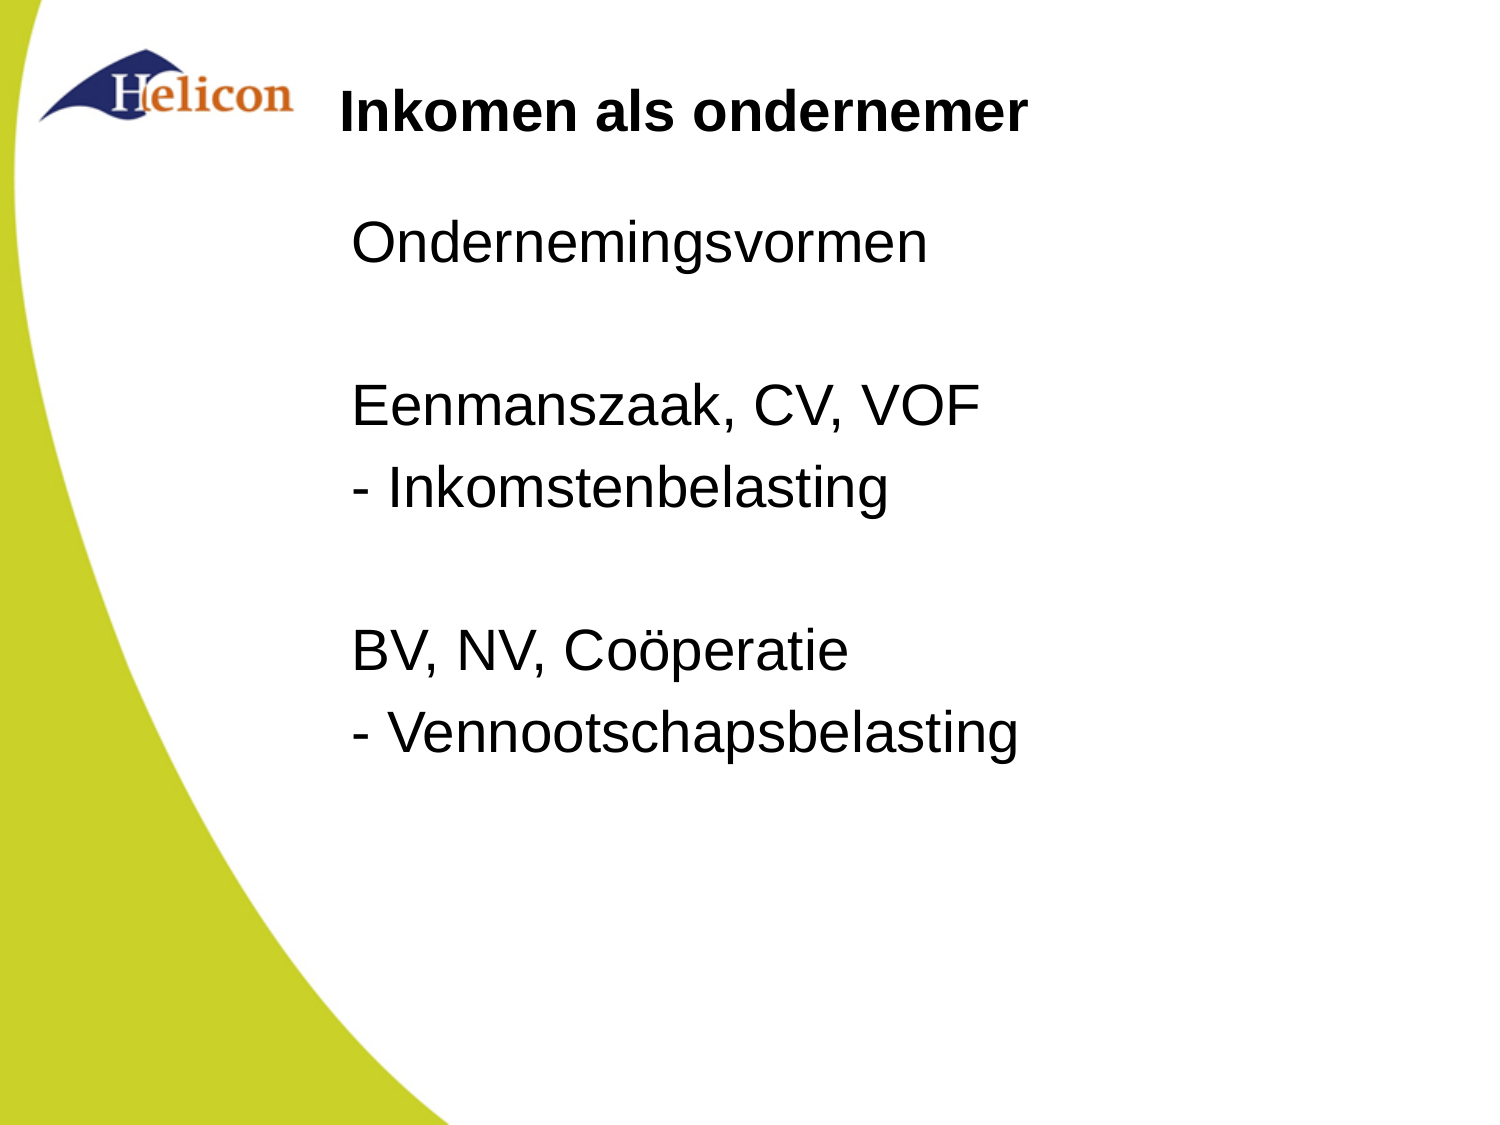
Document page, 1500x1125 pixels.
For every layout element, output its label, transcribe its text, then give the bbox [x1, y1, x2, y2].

list Ondernemingsvormen Eenmanszaak, CV, VOF - Inkomstenbelasting BV, NV, Coöperatie - Vennootschapsbelasting [336, 196, 1425, 1005]
title Inkomen als ondernemer [324, 54, 1415, 161]
picture [0, 0, 1500, 1125]
